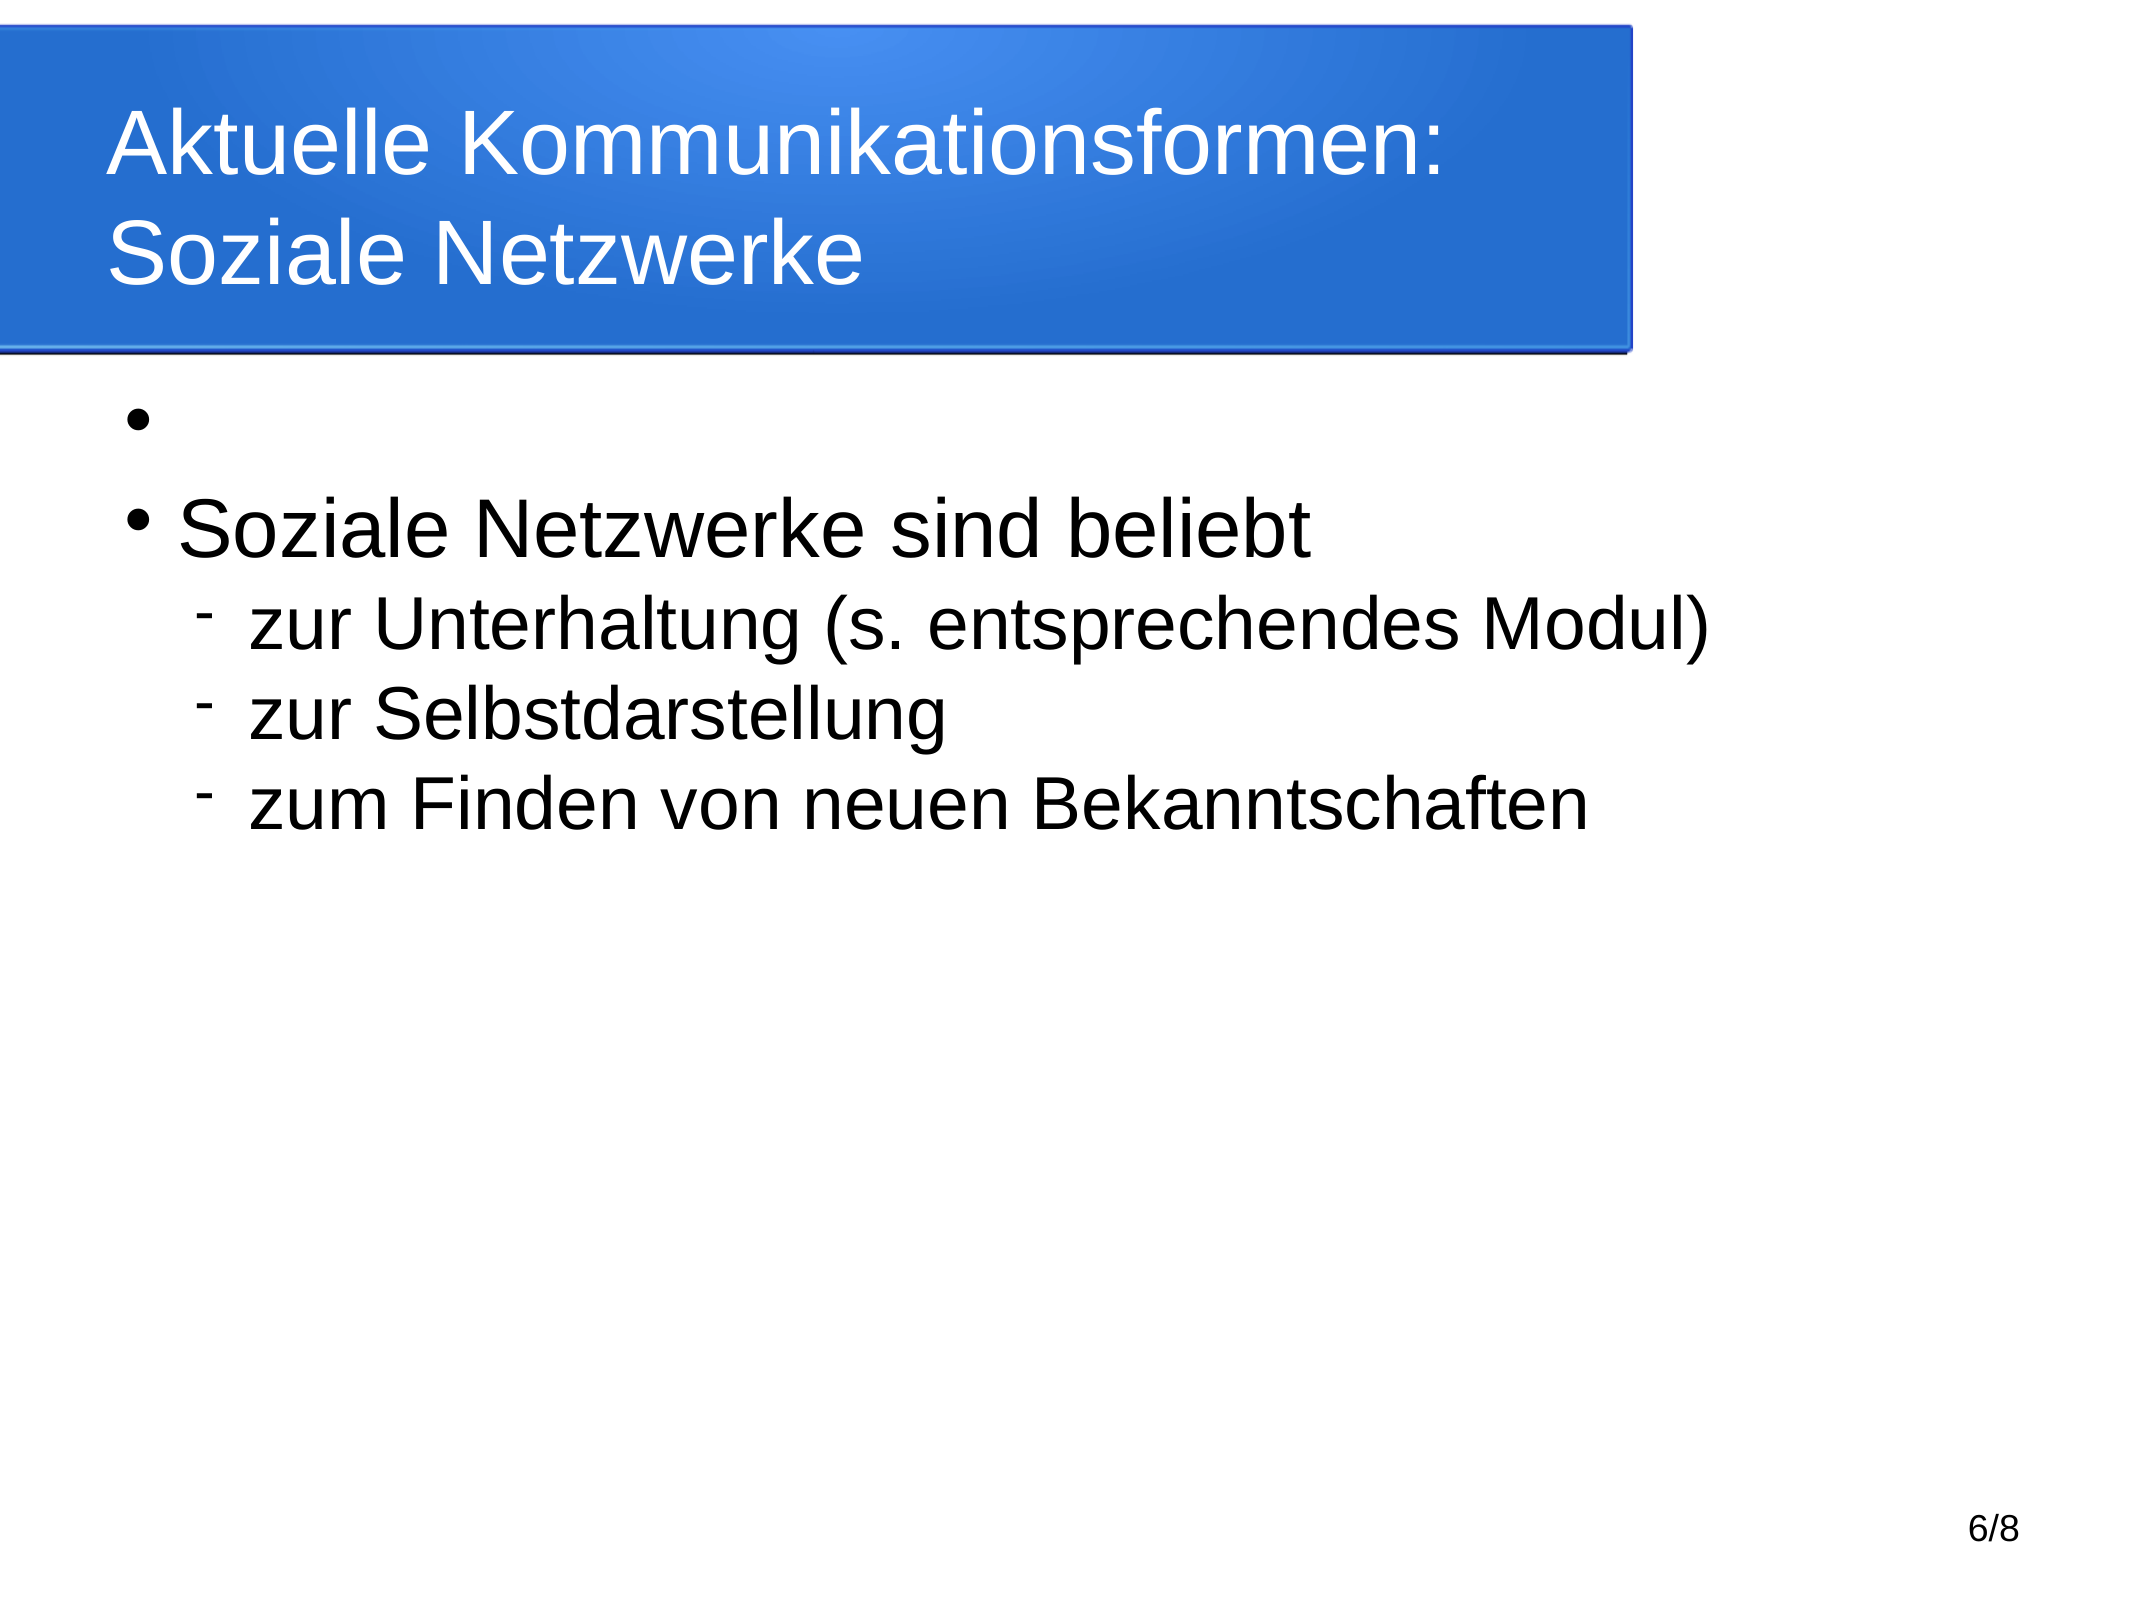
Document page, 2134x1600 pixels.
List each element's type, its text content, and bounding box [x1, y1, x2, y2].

text_box Soziale Netzwerke sind beliebt zur Unterhaltung (s. entsprechendes Modul) zur Selbstdarstellung zum Finden von neuen Bekanntschaften [106, 374, 2027, 1485]
picture [0, 22, 1638, 363]
text_box 6/8 [1953, 1496, 2088, 1554]
text_box Aktuelle Kommunikationsformen: Soziale Netzwerke [106, 60, 1593, 325]
